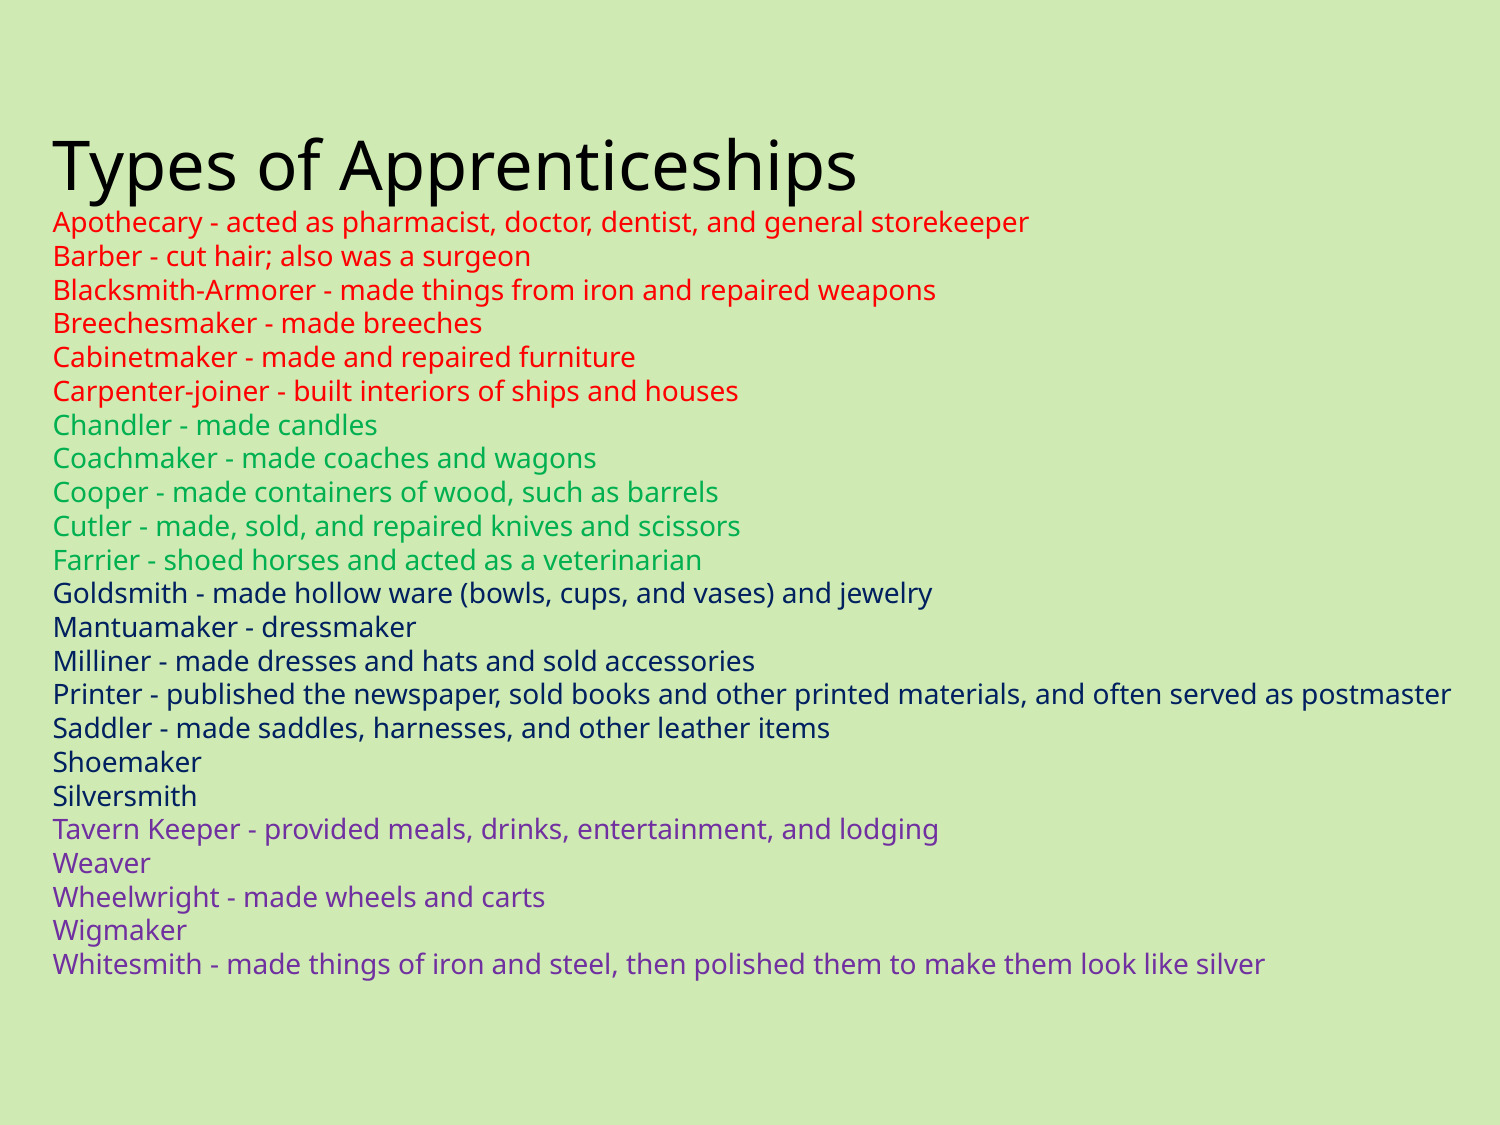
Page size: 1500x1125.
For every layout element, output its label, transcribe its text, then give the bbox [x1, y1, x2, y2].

title Types of Apprenticeships Apothecary - acted as pharmacist, doctor, dentist, and general storekeeper Barber - cut hair; also was a surgeon Blacksmith-Armorer - made things from iron and repaired weapons Breechesmaker - made breeches Cabinetmaker - made and repaired furniture Carpenter-joiner - built interiors of ships and houses Chandler - made candles Coachmaker - made coaches and wagons Cooper - made containers of wood, such as barrels Cutler - made, sold, and repaired knives and scissors Farrier - shoed horses and acted as a veterinarian Goldsmith - made hollow ware (bowls, cups, and vases) and jewelry Mantuamaker - dressmaker Milliner - made dresses and hats and sold accessories Printer - published the newspaper, sold books and other printed materials, and often served as postmaster Saddler - made saddles, harnesses, and other leather items Shoemaker Silversmith Tavern Keeper - provided meals, drinks, entertainment, and lodging Weaver Wheelwright - made wheels and carts Wigmaker Whitesmith - made things of iron and steel, then polished them to make them look like silver [37, 112, 1500, 1125]
